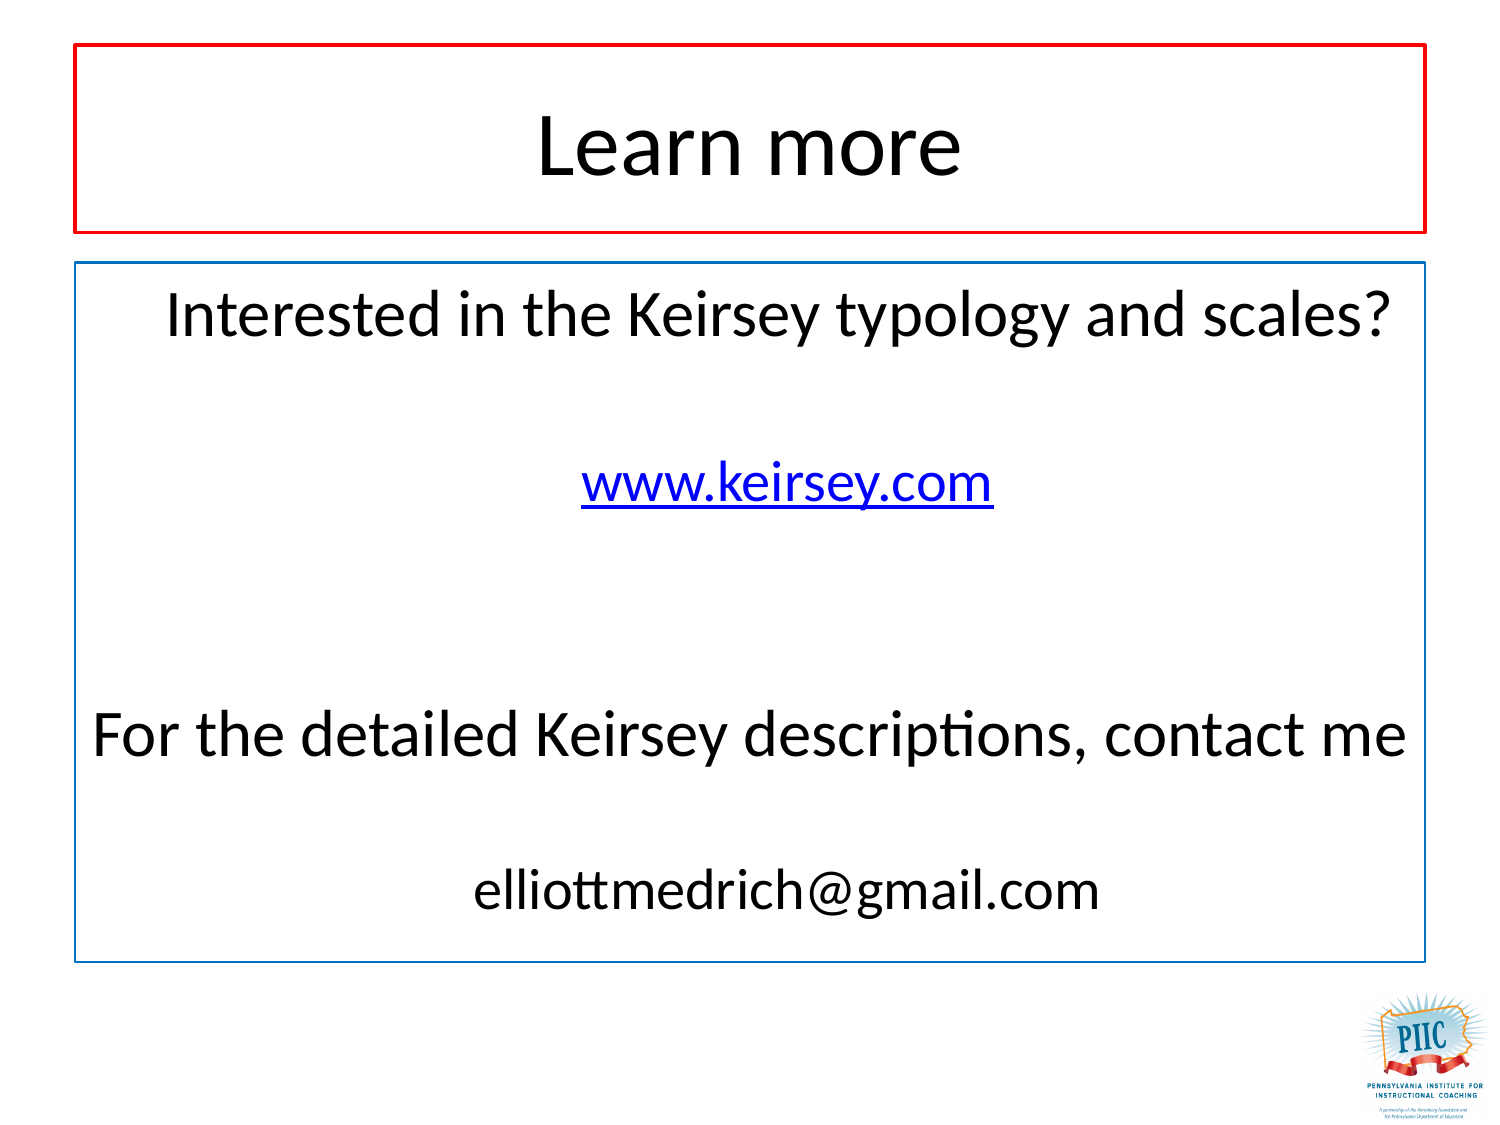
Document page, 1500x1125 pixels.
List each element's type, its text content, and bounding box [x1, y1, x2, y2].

title Learn more [75, 45, 1425, 233]
picture [1360, 992, 1489, 1121]
list Interested in the Keirsey typology and scales? www.keirsey.com For the detailed Keirsey descriptions, contact me elliottmedrich@gmail.com [75, 262, 1425, 963]
